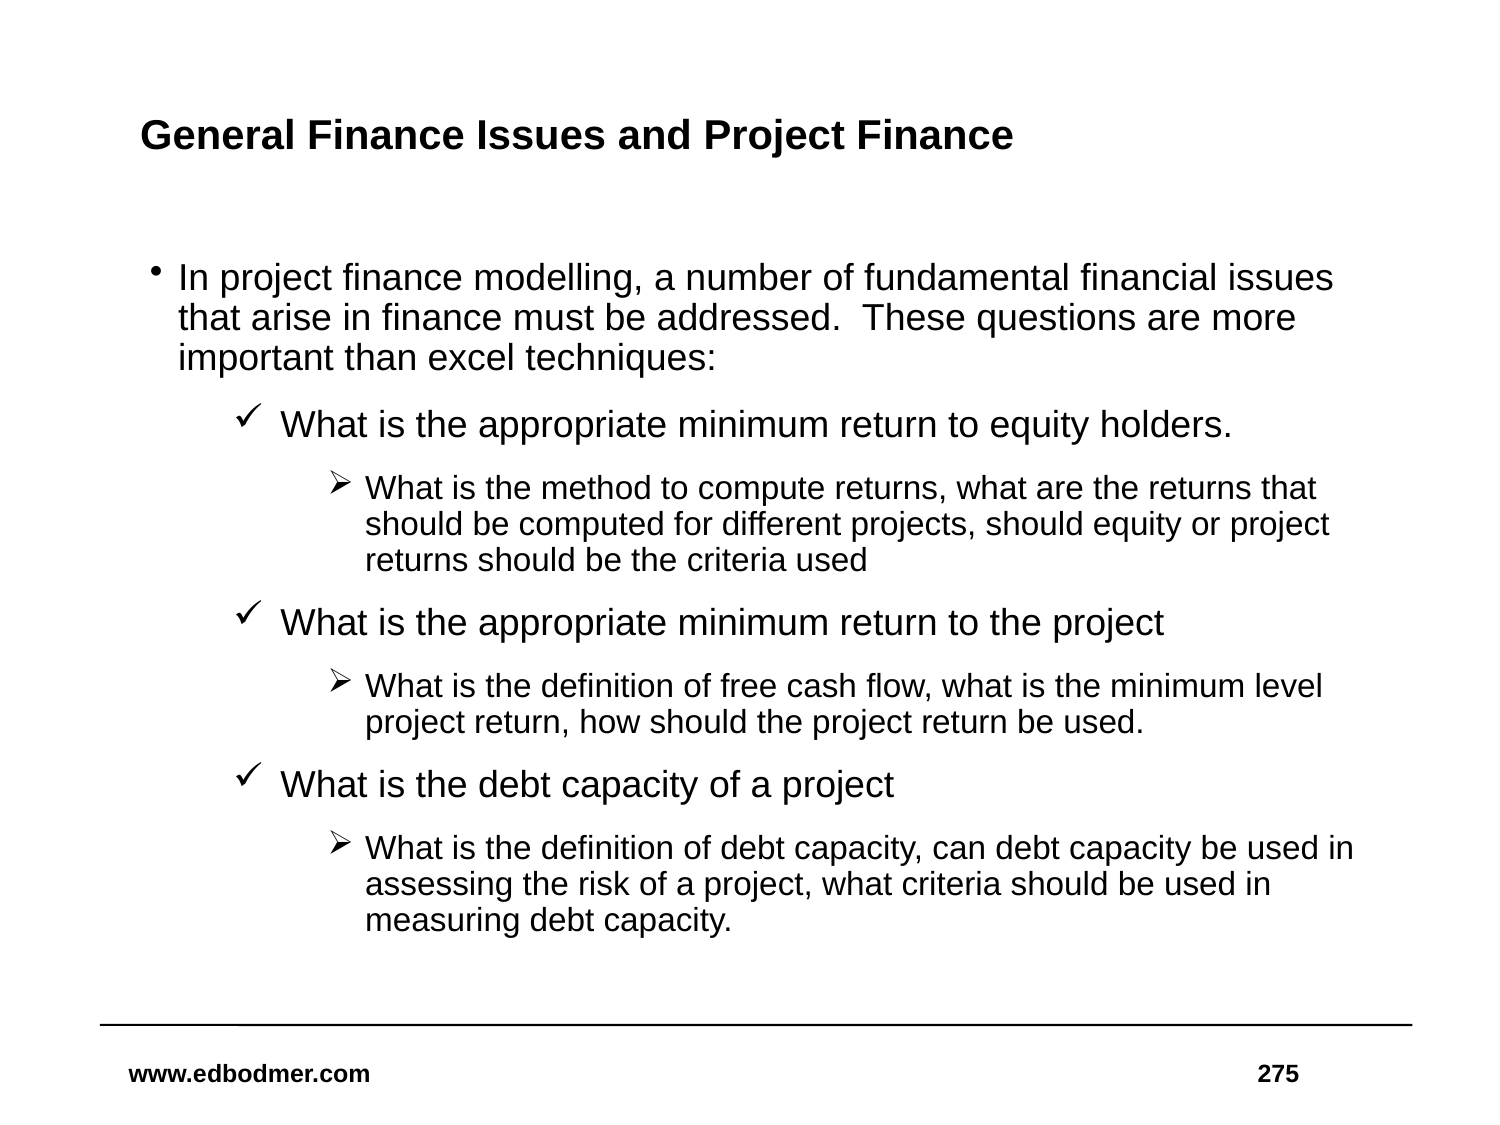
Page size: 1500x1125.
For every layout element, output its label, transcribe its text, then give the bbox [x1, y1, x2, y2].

list In project finance modelling, a number of fundamental financial issues that arise in finance must be addressed. These questions are more important than excel techniques: What is the appropriate minimum return to equity holders. What is the method to compute returns, what are the returns that should be computed for different projects, should equity or project returns should be the criteria used What is the appropriate minimum return to the project What is the definition of free cash flow, what is the minimum level project return, how should the project return be used. What is the debt capacity of a project What is the definition of debt capacity, can debt capacity be used in assessing the risk of a project, what criteria should be used in measuring debt capacity. [125, 249, 1375, 1000]
title General Finance Issues and Project Finance [125, 99, 1288, 225]
